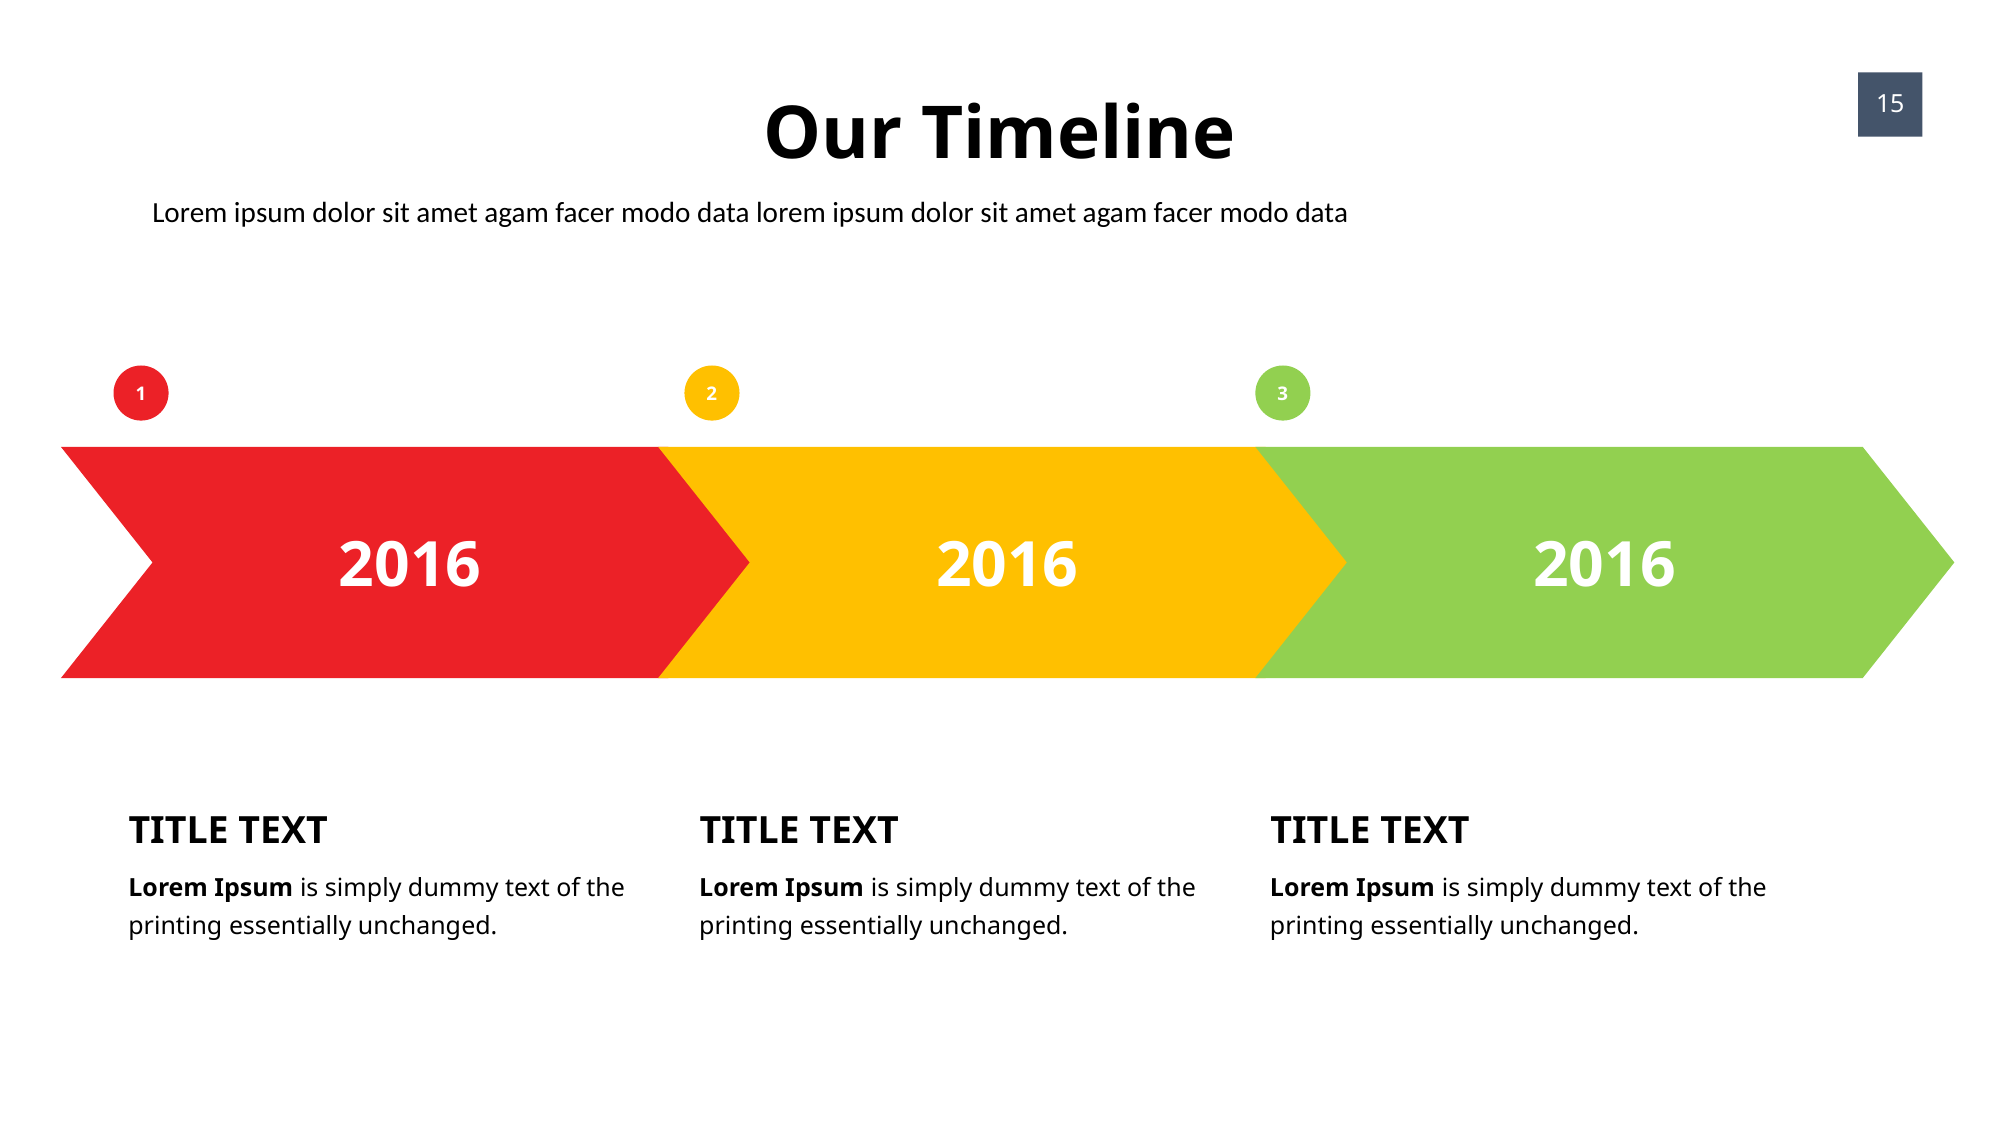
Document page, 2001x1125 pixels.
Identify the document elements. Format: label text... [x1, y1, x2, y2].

subtitle Lorem ipsum dolor sit amet agam facer modo data lorem ipsum dolor sit amet agam facer modo data [137, 186, 1863, 227]
text_box [58, 445, 748, 680]
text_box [684, 365, 740, 421]
text_box 2016 [1518, 517, 1692, 607]
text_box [113, 798, 659, 952]
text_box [113, 365, 169, 421]
title Our Timeline [137, 78, 1863, 186]
text_box [1253, 445, 1956, 680]
text_box [655, 445, 1345, 680]
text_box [1255, 798, 1800, 952]
slide_number 15 [1863, 78, 1927, 130]
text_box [1255, 365, 1311, 421]
text_box 2016 [324, 517, 497, 607]
text_box 2016 [921, 517, 1094, 607]
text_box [684, 798, 1229, 952]
